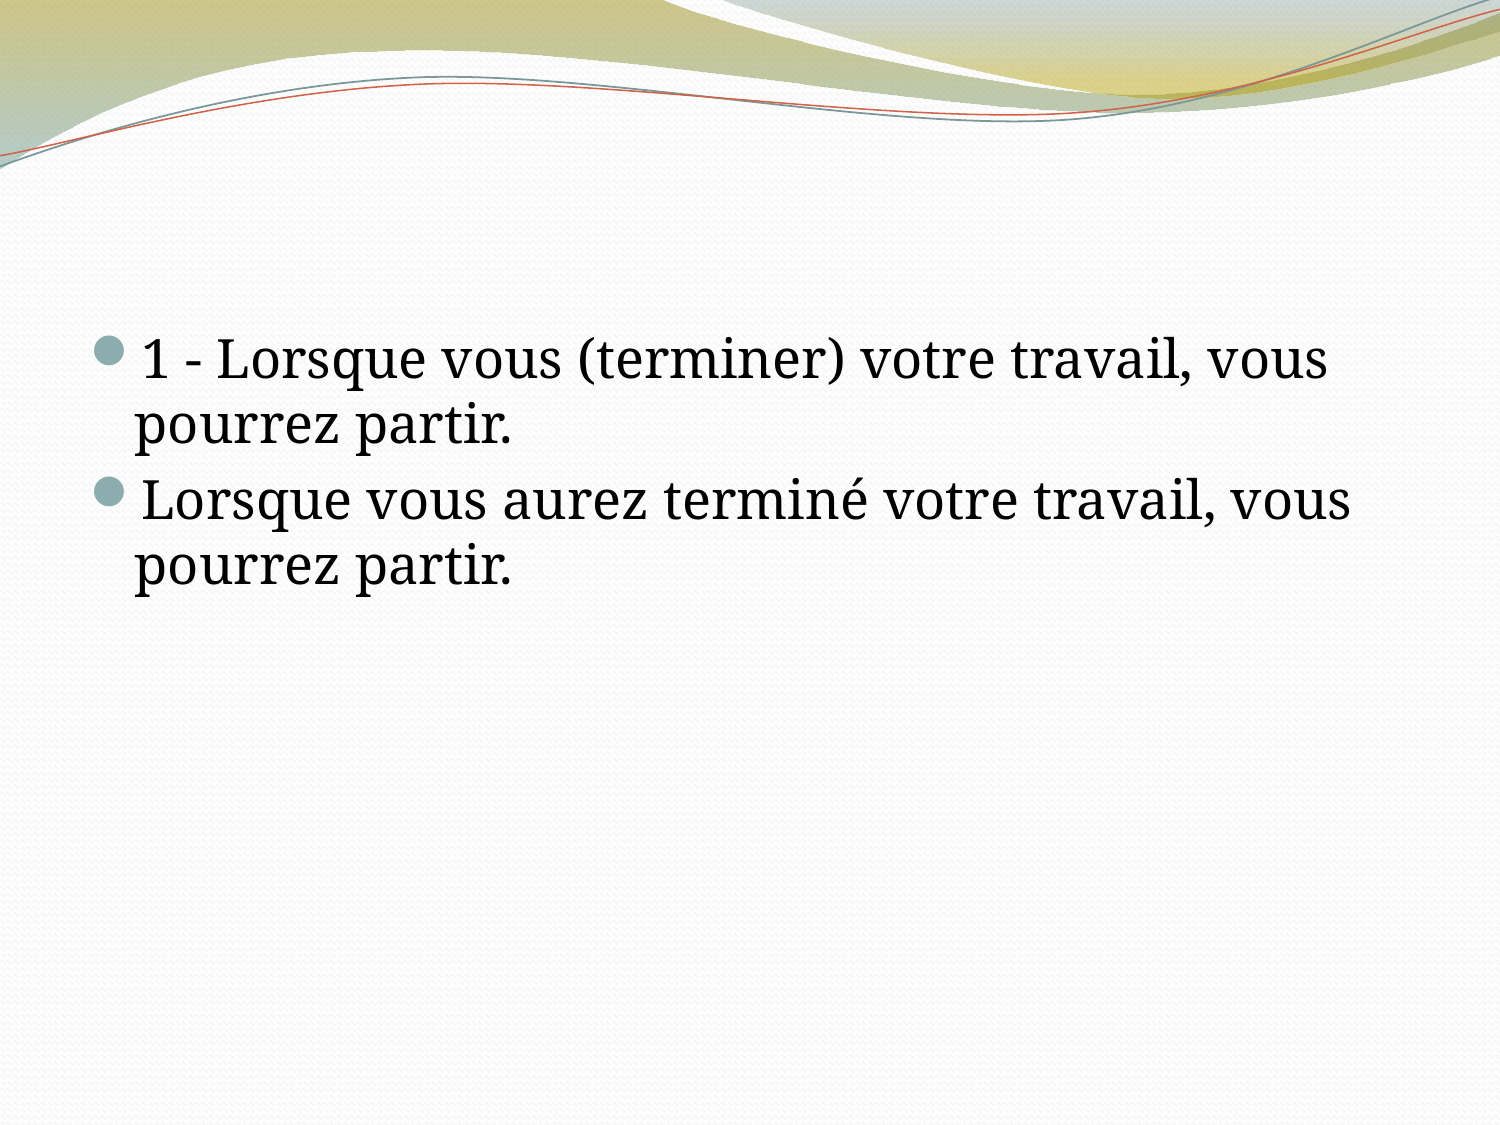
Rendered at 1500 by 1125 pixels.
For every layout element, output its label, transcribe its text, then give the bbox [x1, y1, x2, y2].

list 1 - Lorsque vous (terminer) votre travail, vous pourrez partir. Lorsque vous aurez terminé votre travail, vous pourrez partir. [75, 317, 1425, 1038]
